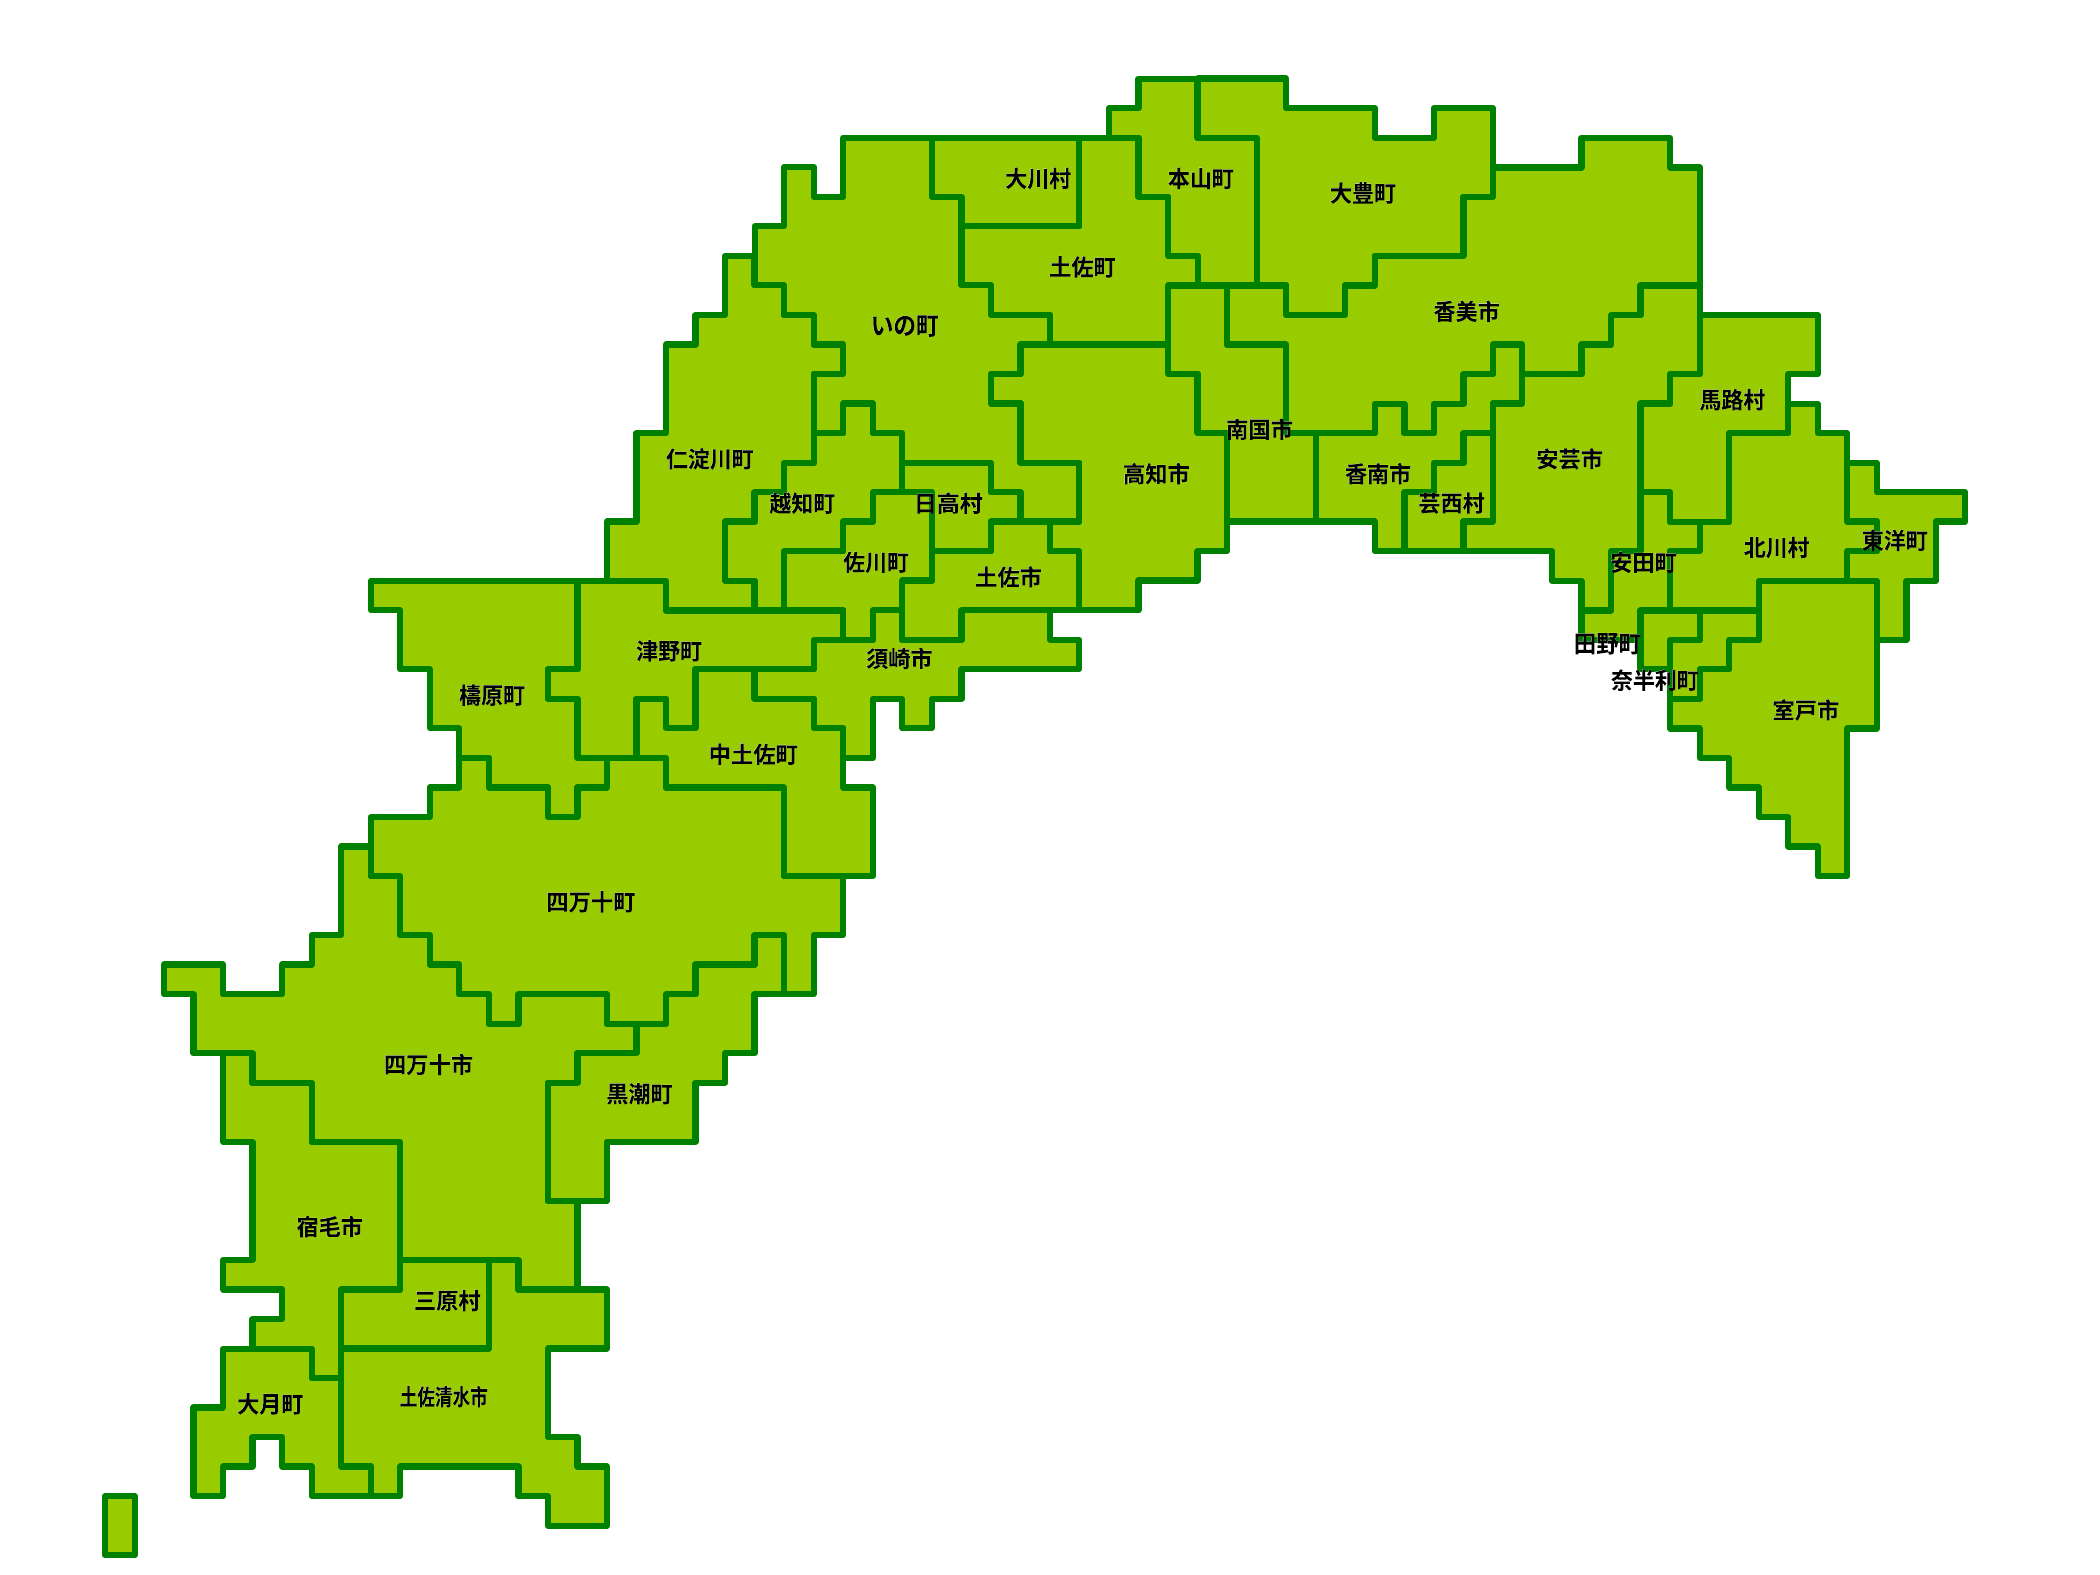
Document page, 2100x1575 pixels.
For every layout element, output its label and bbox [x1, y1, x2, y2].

text_box [1575, 632, 1641, 655]
text_box [1345, 462, 1411, 485]
text_box [296, 1215, 363, 1238]
text_box [975, 565, 1042, 588]
text_box [1005, 167, 1071, 190]
text_box [1167, 167, 1234, 190]
text_box [710, 742, 798, 766]
text_box [1699, 388, 1765, 411]
text_box [1610, 550, 1677, 574]
text_box [1773, 698, 1839, 721]
text_box [916, 491, 983, 515]
text_box [1610, 668, 1699, 692]
text_box [1330, 181, 1396, 205]
text_box [636, 639, 702, 662]
text_box [1418, 491, 1485, 515]
text_box [1049, 255, 1116, 279]
text_box [1123, 462, 1190, 485]
text_box [769, 491, 835, 515]
text_box [1433, 299, 1500, 323]
text_box [1861, 529, 1928, 552]
text_box [104, 78, 1966, 1556]
text_box [1743, 536, 1810, 559]
text_box [606, 1082, 673, 1105]
text_box [547, 890, 636, 913]
text_box [1226, 417, 1293, 441]
text_box [459, 683, 525, 707]
text_box [872, 314, 939, 338]
text_box [665, 447, 754, 470]
text_box [237, 1392, 303, 1415]
text_box [1536, 447, 1603, 470]
text_box [400, 1385, 488, 1408]
text_box [866, 647, 932, 670]
text_box [414, 1289, 481, 1312]
text_box [385, 1053, 473, 1076]
text_box [842, 550, 909, 574]
